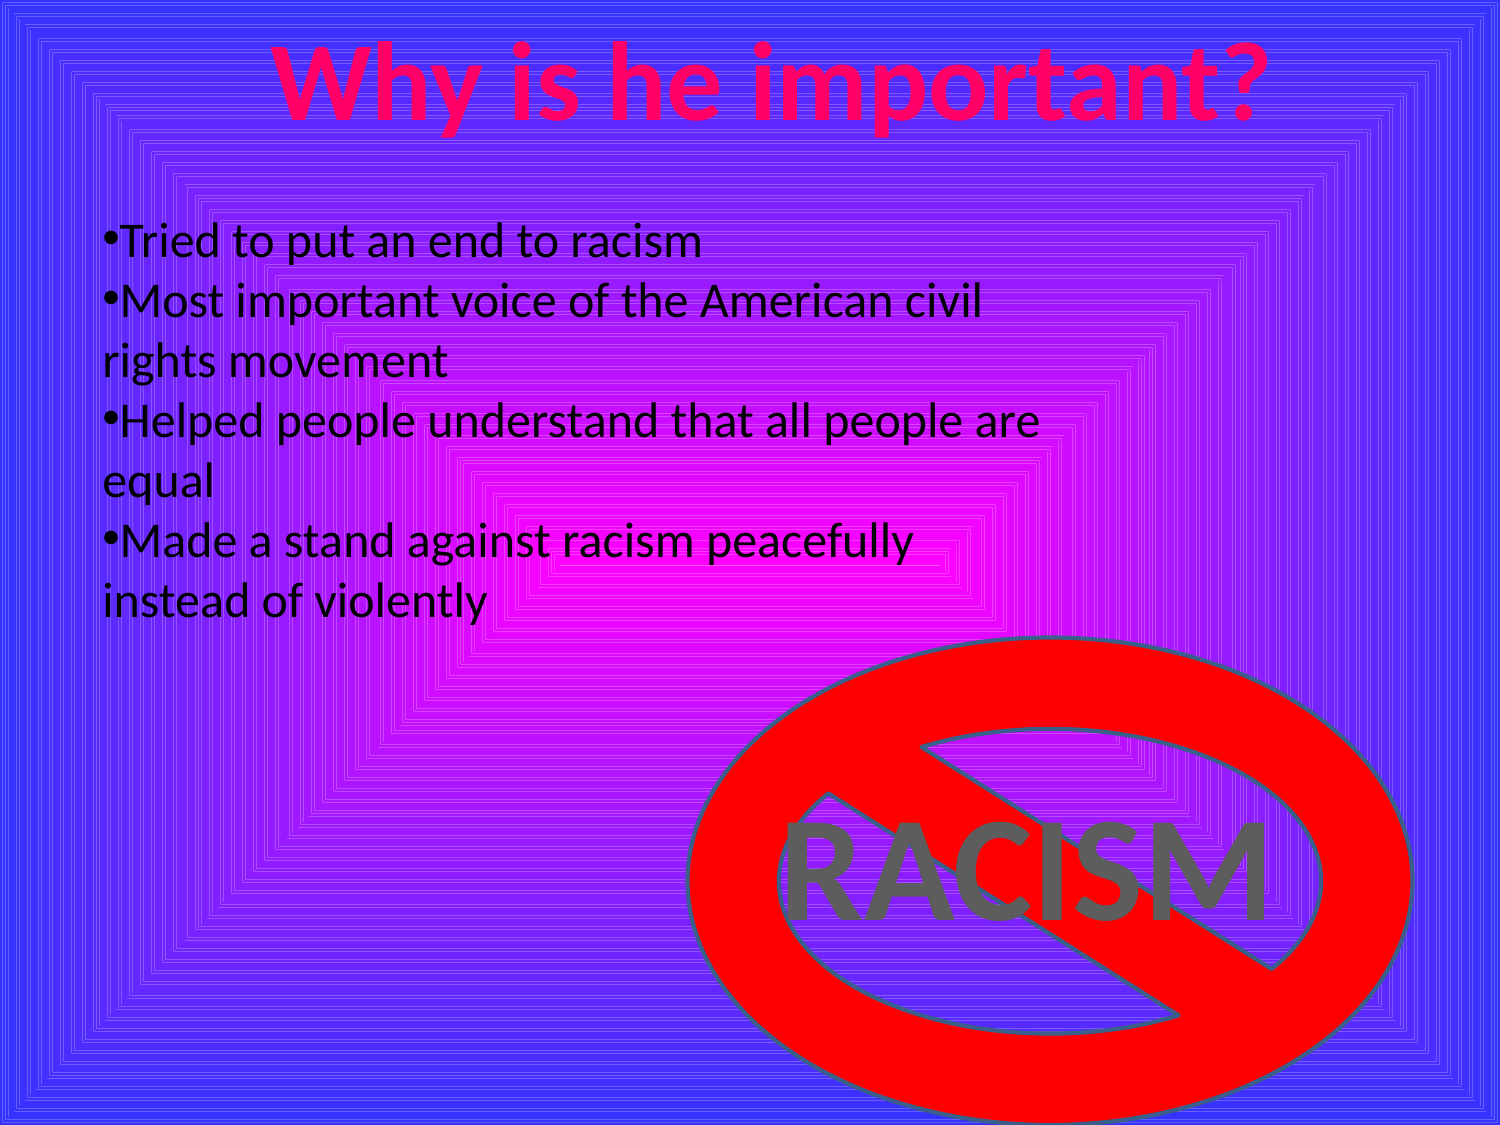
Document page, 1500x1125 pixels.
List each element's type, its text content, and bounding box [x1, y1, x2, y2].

text_box Tried to put an end to racism Most important voice of the American civil rights movement Helped people understand that all people are equal Made a stand against racism peacefully instead of violently [87, 199, 1075, 680]
text_box Why is he important? [254, 0, 1289, 150]
text_box RACISM [764, 762, 1291, 958]
text_box [685, 635, 1415, 1125]
